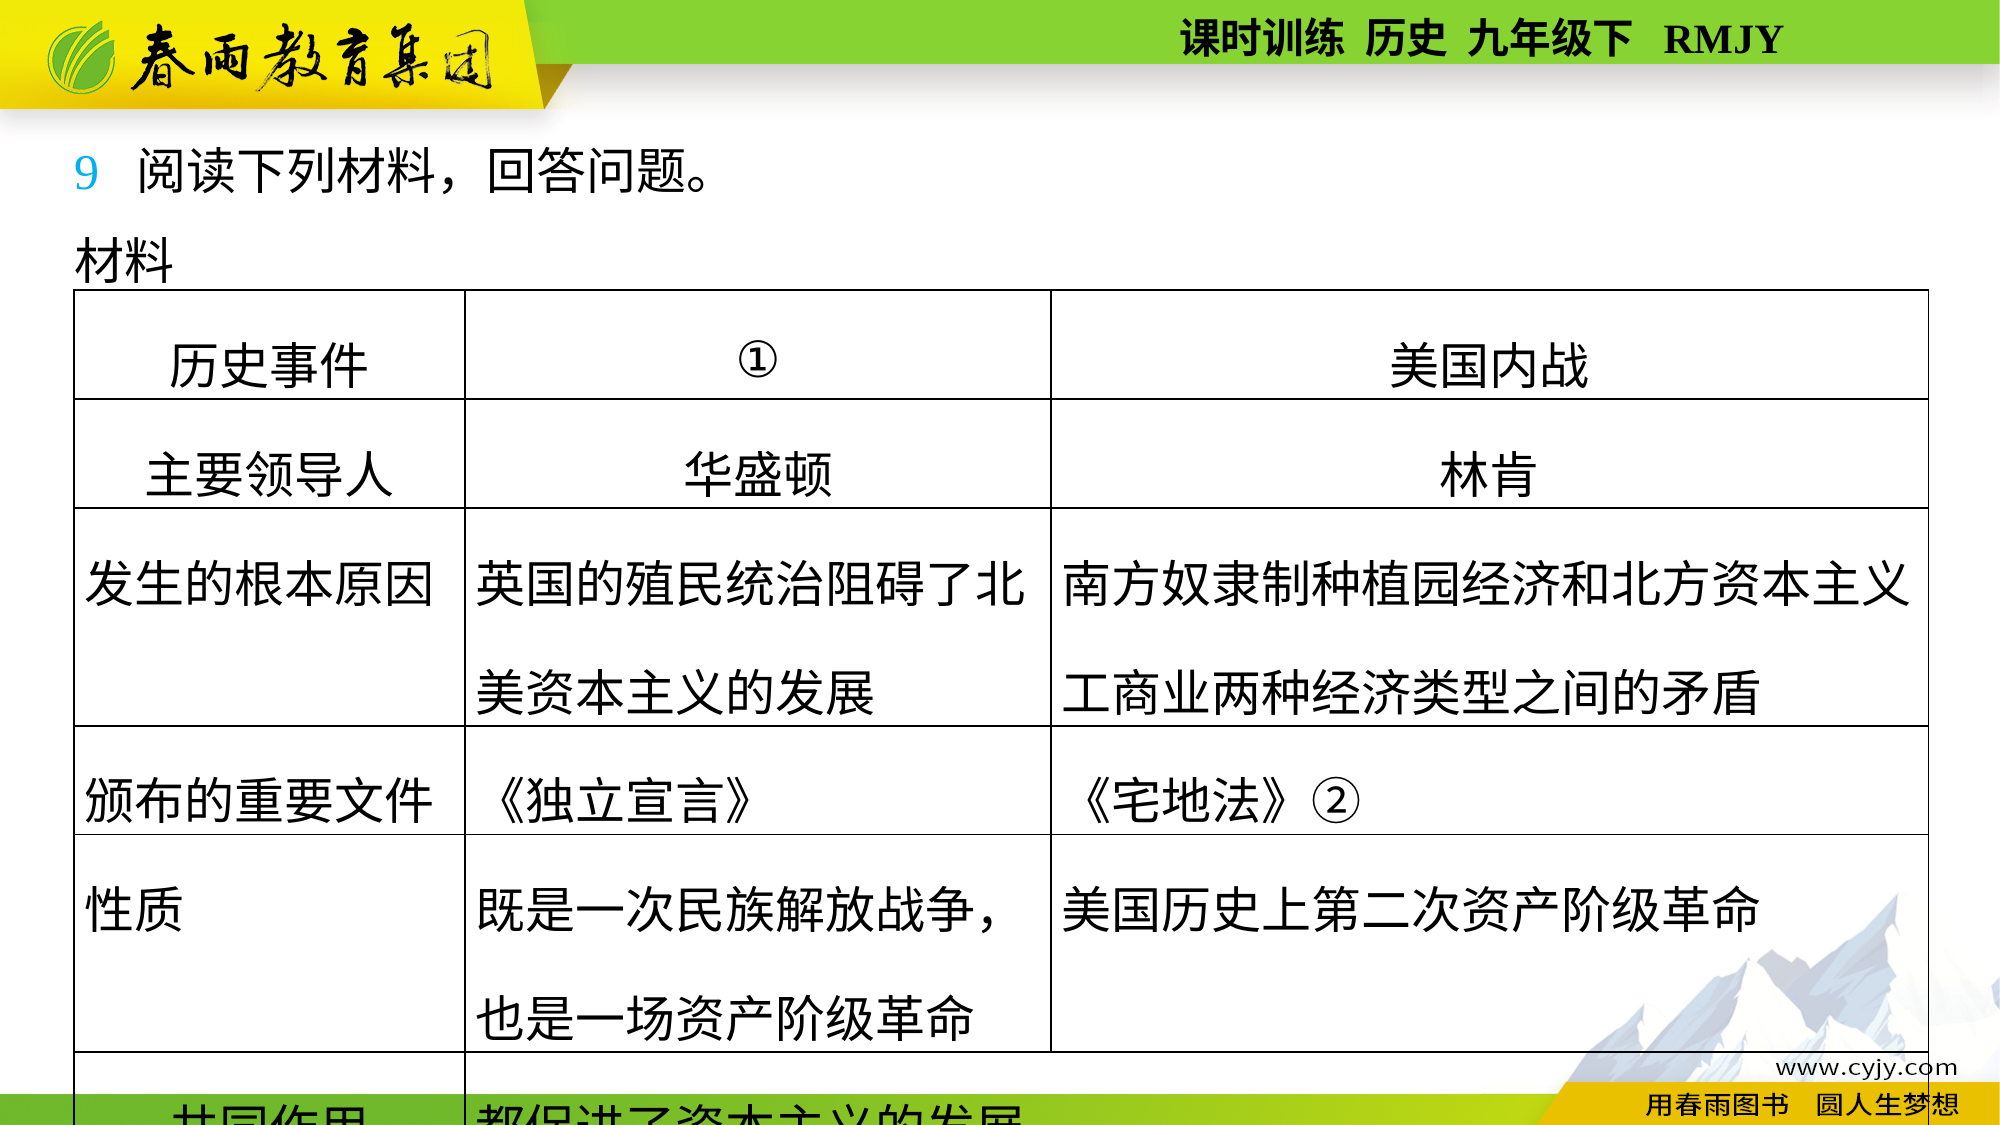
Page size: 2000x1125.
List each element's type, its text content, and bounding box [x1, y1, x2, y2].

table_cell 美国历史上第二次资产阶级革命 [1052, 835, 1928, 1051]
picture [0, 0, 2000, 1125]
table_cell 主要领导人 [75, 400, 464, 507]
table_cell 都促进了资本主义的发展 [466, 1053, 1928, 1125]
table_cell 既是一次民族解放战争，也是一场资产阶级革命 [466, 835, 1050, 1051]
table_cell 英国的殖民统治阻碍了北美资本主义的发展 [466, 509, 1050, 725]
table_cell 性质 [75, 835, 464, 1051]
table_header 美国内战 [1052, 291, 1928, 398]
table_cell 南方奴隶制种植园经济和北方资本主义工商业两种经济类型之间的矛盾 [1052, 509, 1928, 725]
table_cell 颁布的重要文件 [75, 727, 464, 834]
table_cell 发生的根本原因 [75, 509, 464, 725]
list 9 阅读下列材料，回答问题。 材料 [59, 101, 1944, 299]
table_cell 林肯 [1052, 400, 1928, 507]
table_cell 《独立宣言》 [466, 727, 1050, 834]
table_cell 华盛顿 [466, 400, 1050, 507]
table_header ① [466, 291, 1050, 398]
table_cell 共同作用 [75, 1053, 464, 1125]
table_header 历史事件 [75, 291, 464, 398]
table_cell 《宅地法》② [1052, 727, 1928, 834]
